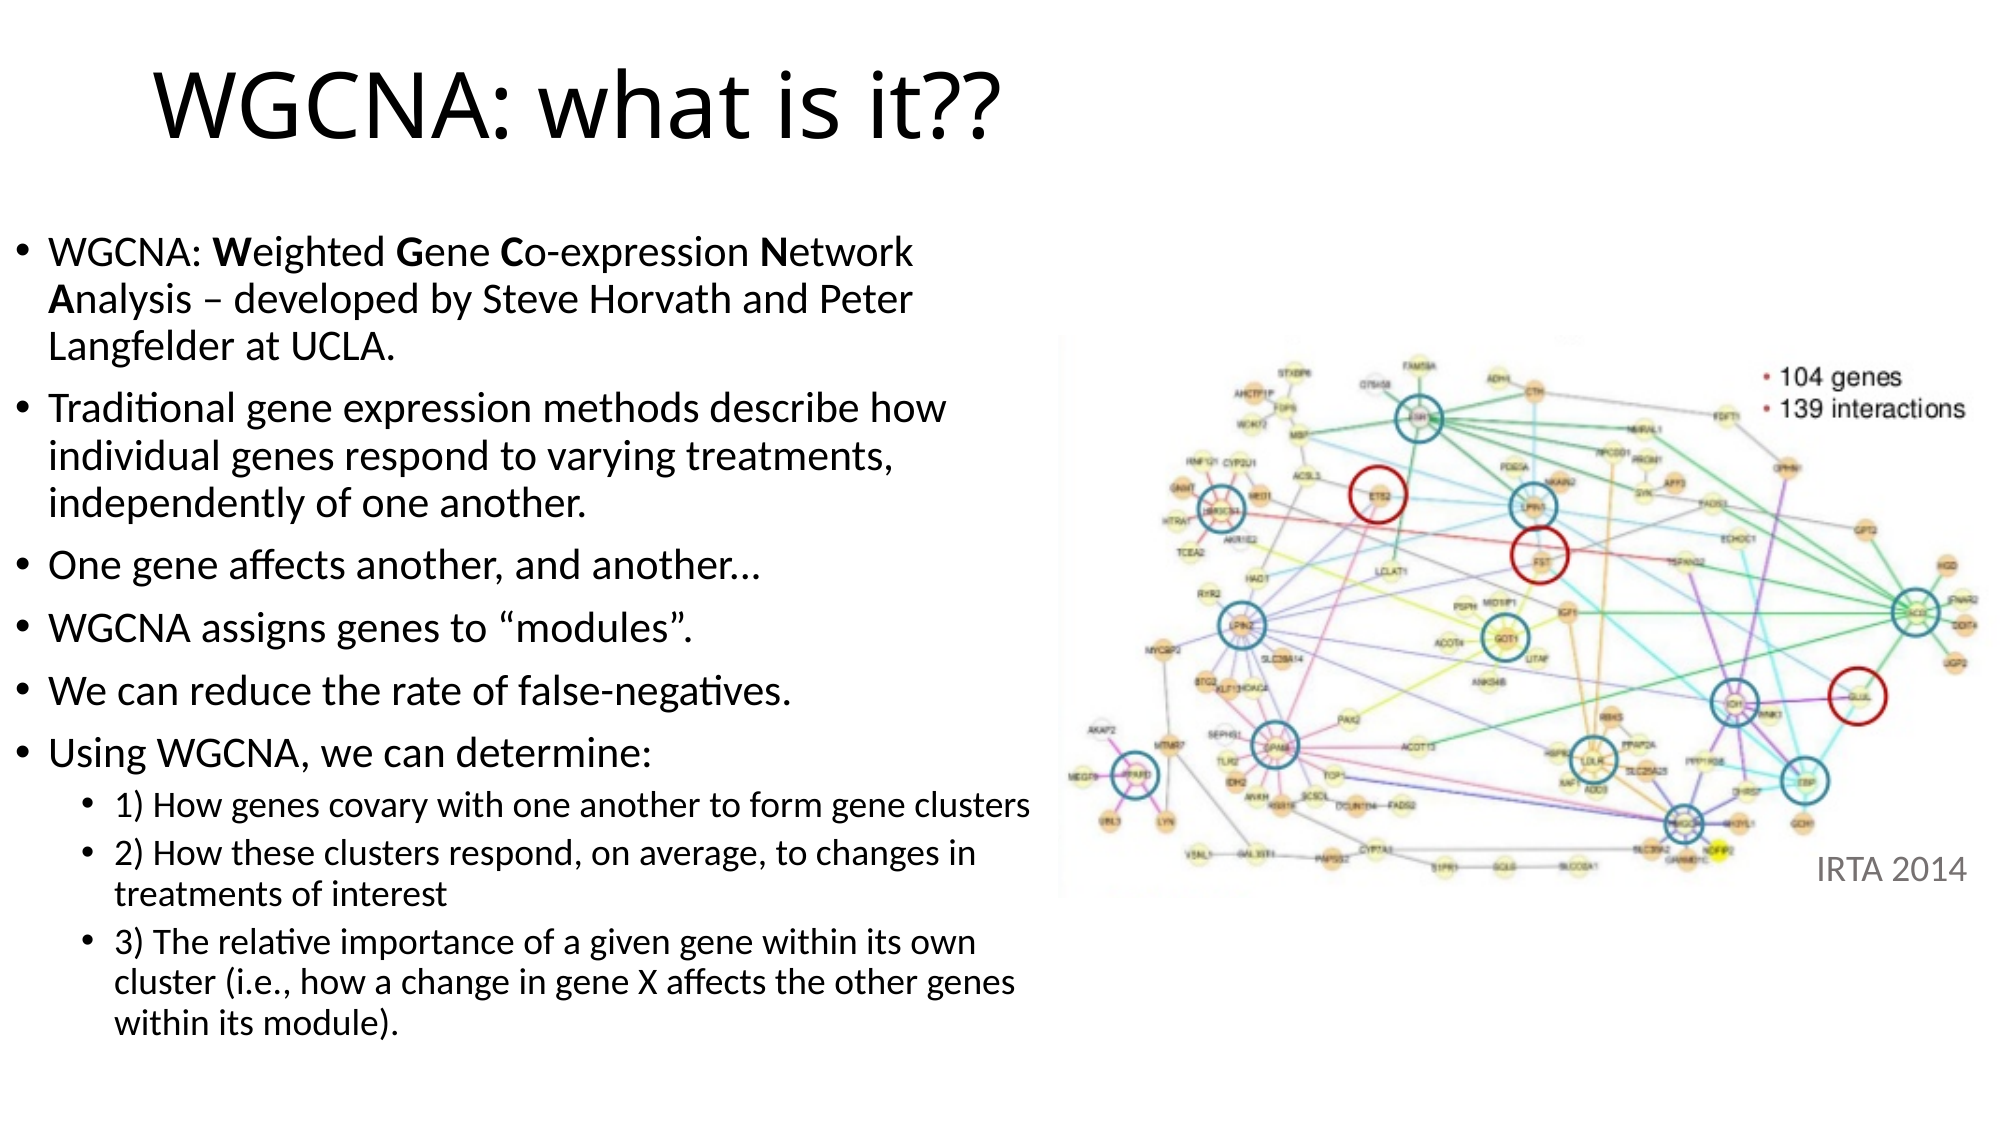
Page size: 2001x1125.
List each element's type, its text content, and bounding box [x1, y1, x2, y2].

picture [1057, 335, 2000, 898]
list WGCNA: Weighted Gene Co-expression Network Analysis – developed by Steve Horvath and Peter Langfelder at UCLA. Traditional gene expression methods describe how individual genes respond to varying treatments, independently of one another. One gene affects another, and another... WGCNA assigns genes to “modules”. We can reduce the rate of false-negatives. Using WGCNA, we can determine: 1) How genes covary with one another to form gene clusters 2) How these clusters respond, on average, to changes in treatments of interest 3) The relative importance of a given gene within its own cluster (i.e., how a change in gene X affects the other genes within its module). [0, 221, 1064, 1069]
title WGCNA: what is it?? [137, 0, 1863, 218]
